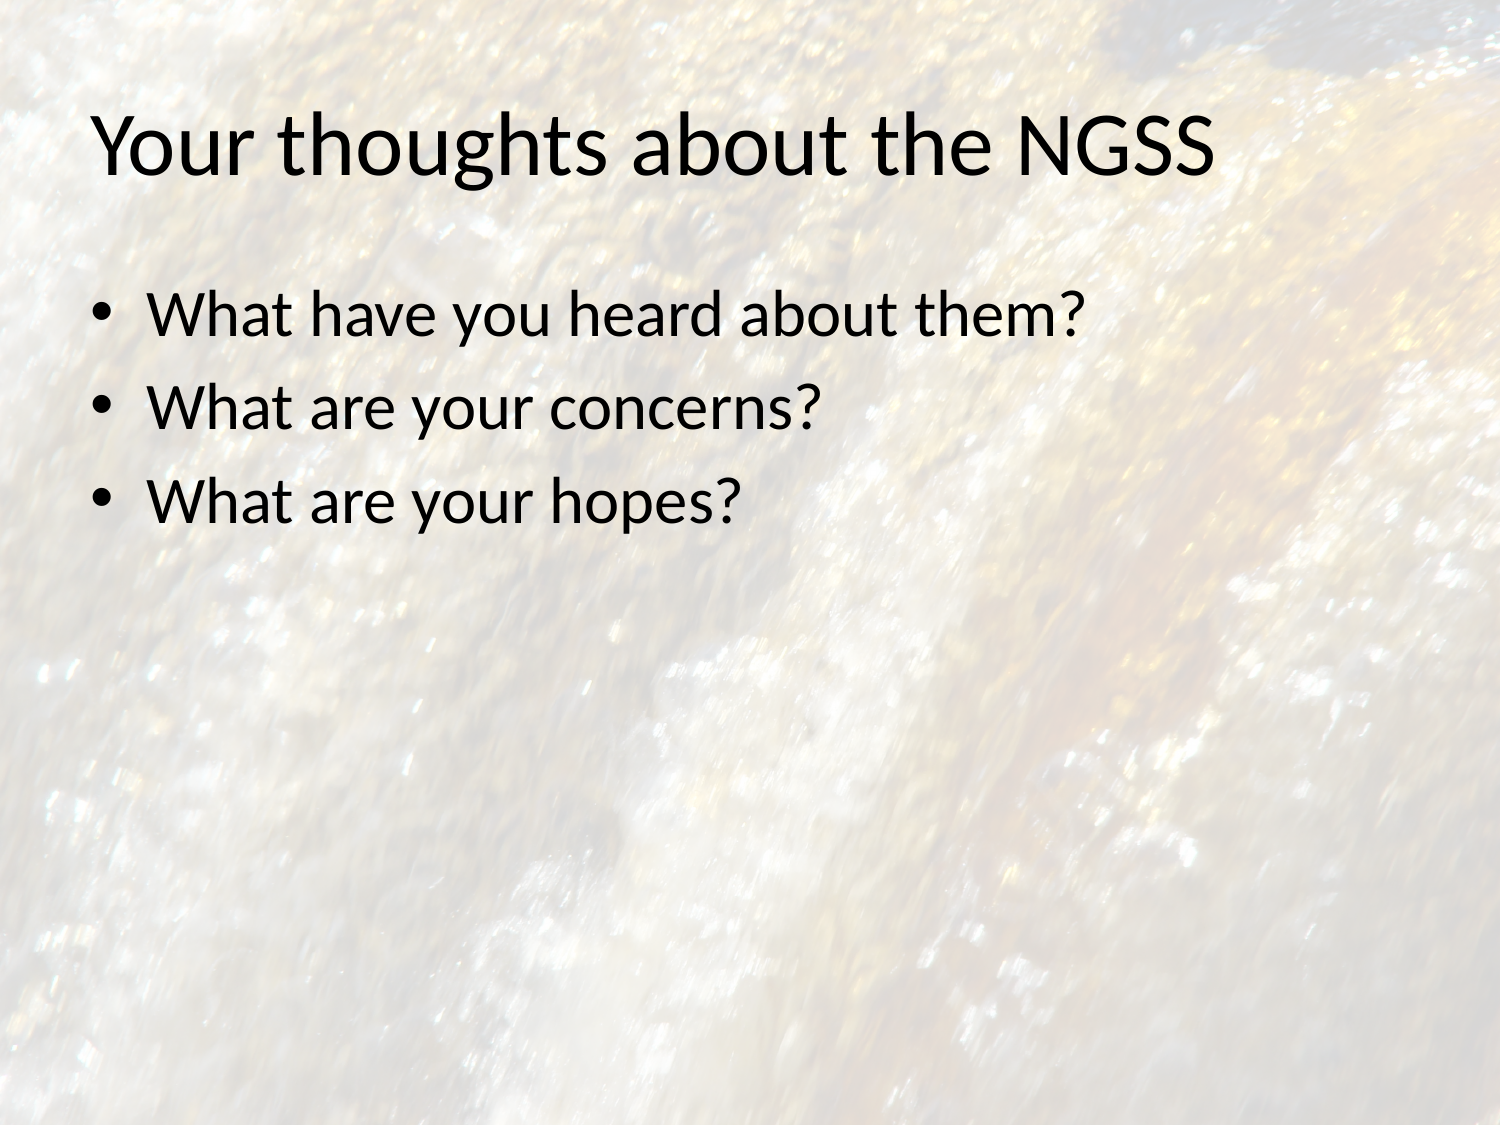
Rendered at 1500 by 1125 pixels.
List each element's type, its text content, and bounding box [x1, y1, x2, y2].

title Your thoughts about the NGSS [75, 45, 1425, 233]
list What have you heard about them? What are your concerns? What are your hopes? [75, 262, 1425, 1005]
